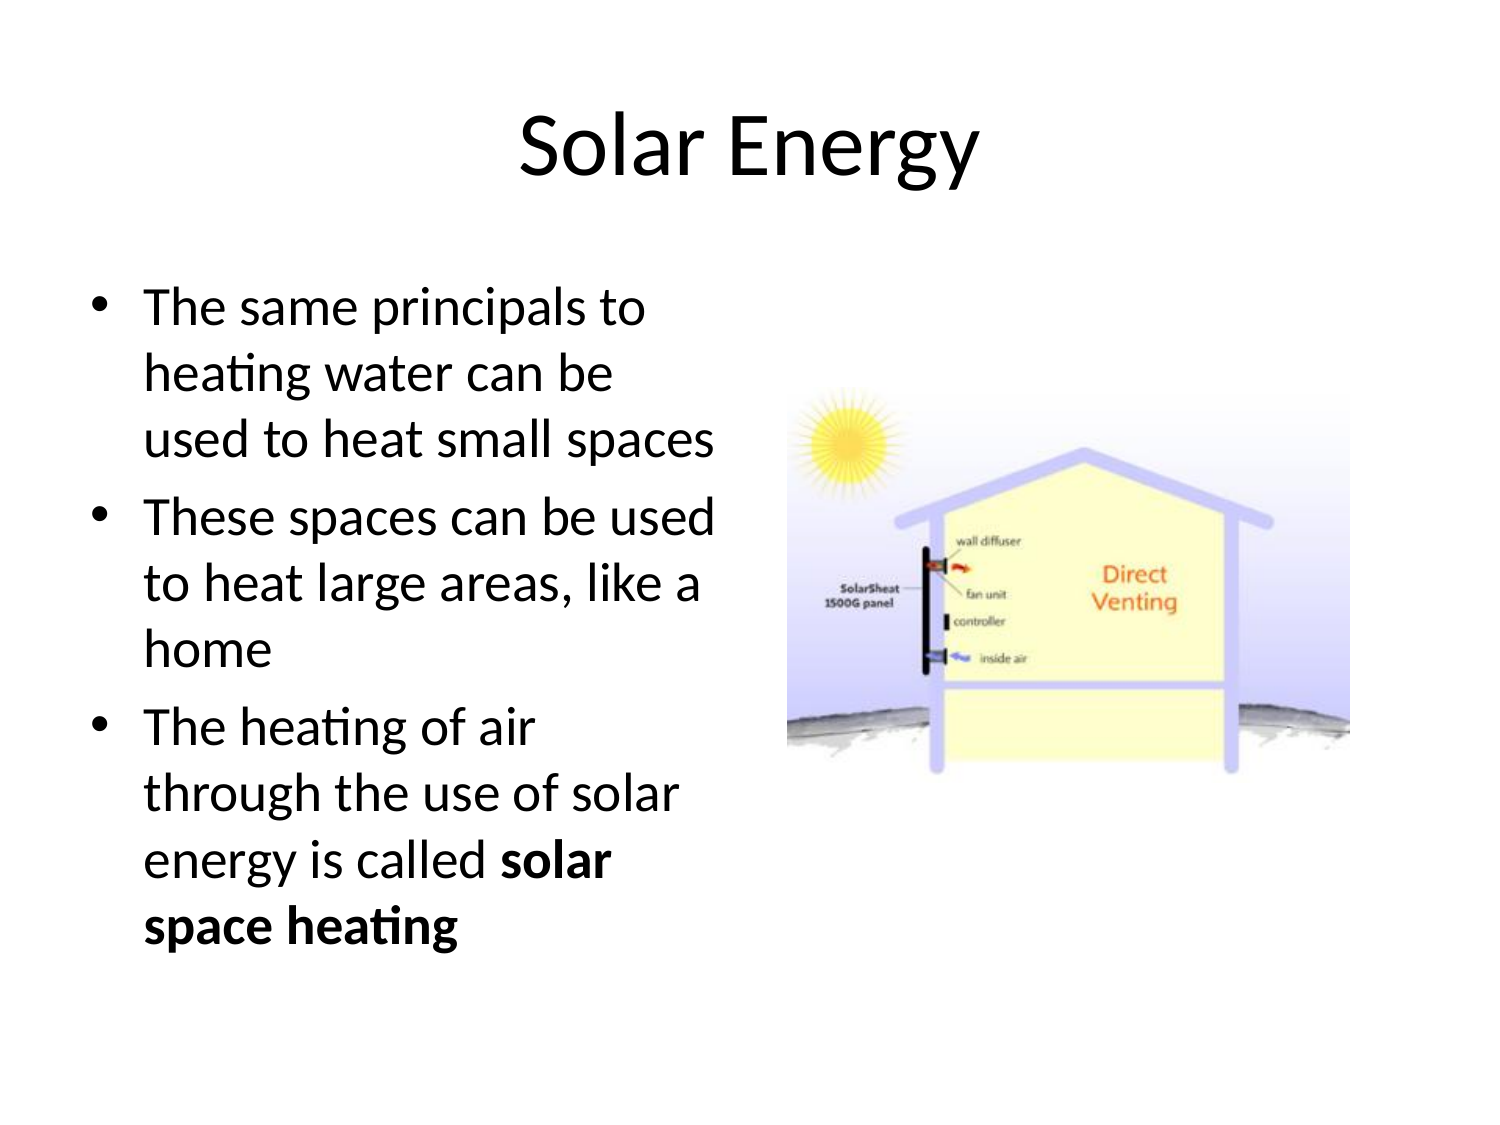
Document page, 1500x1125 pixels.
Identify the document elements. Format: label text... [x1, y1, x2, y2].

picture [787, 387, 1351, 783]
list The same principals to heating water can be used to heat small spaces These spaces can be used to heat large areas, like a home The heating of air through the use of solar energy is called solar space heating [75, 262, 738, 1005]
title Solar Energy [75, 45, 1425, 233]
